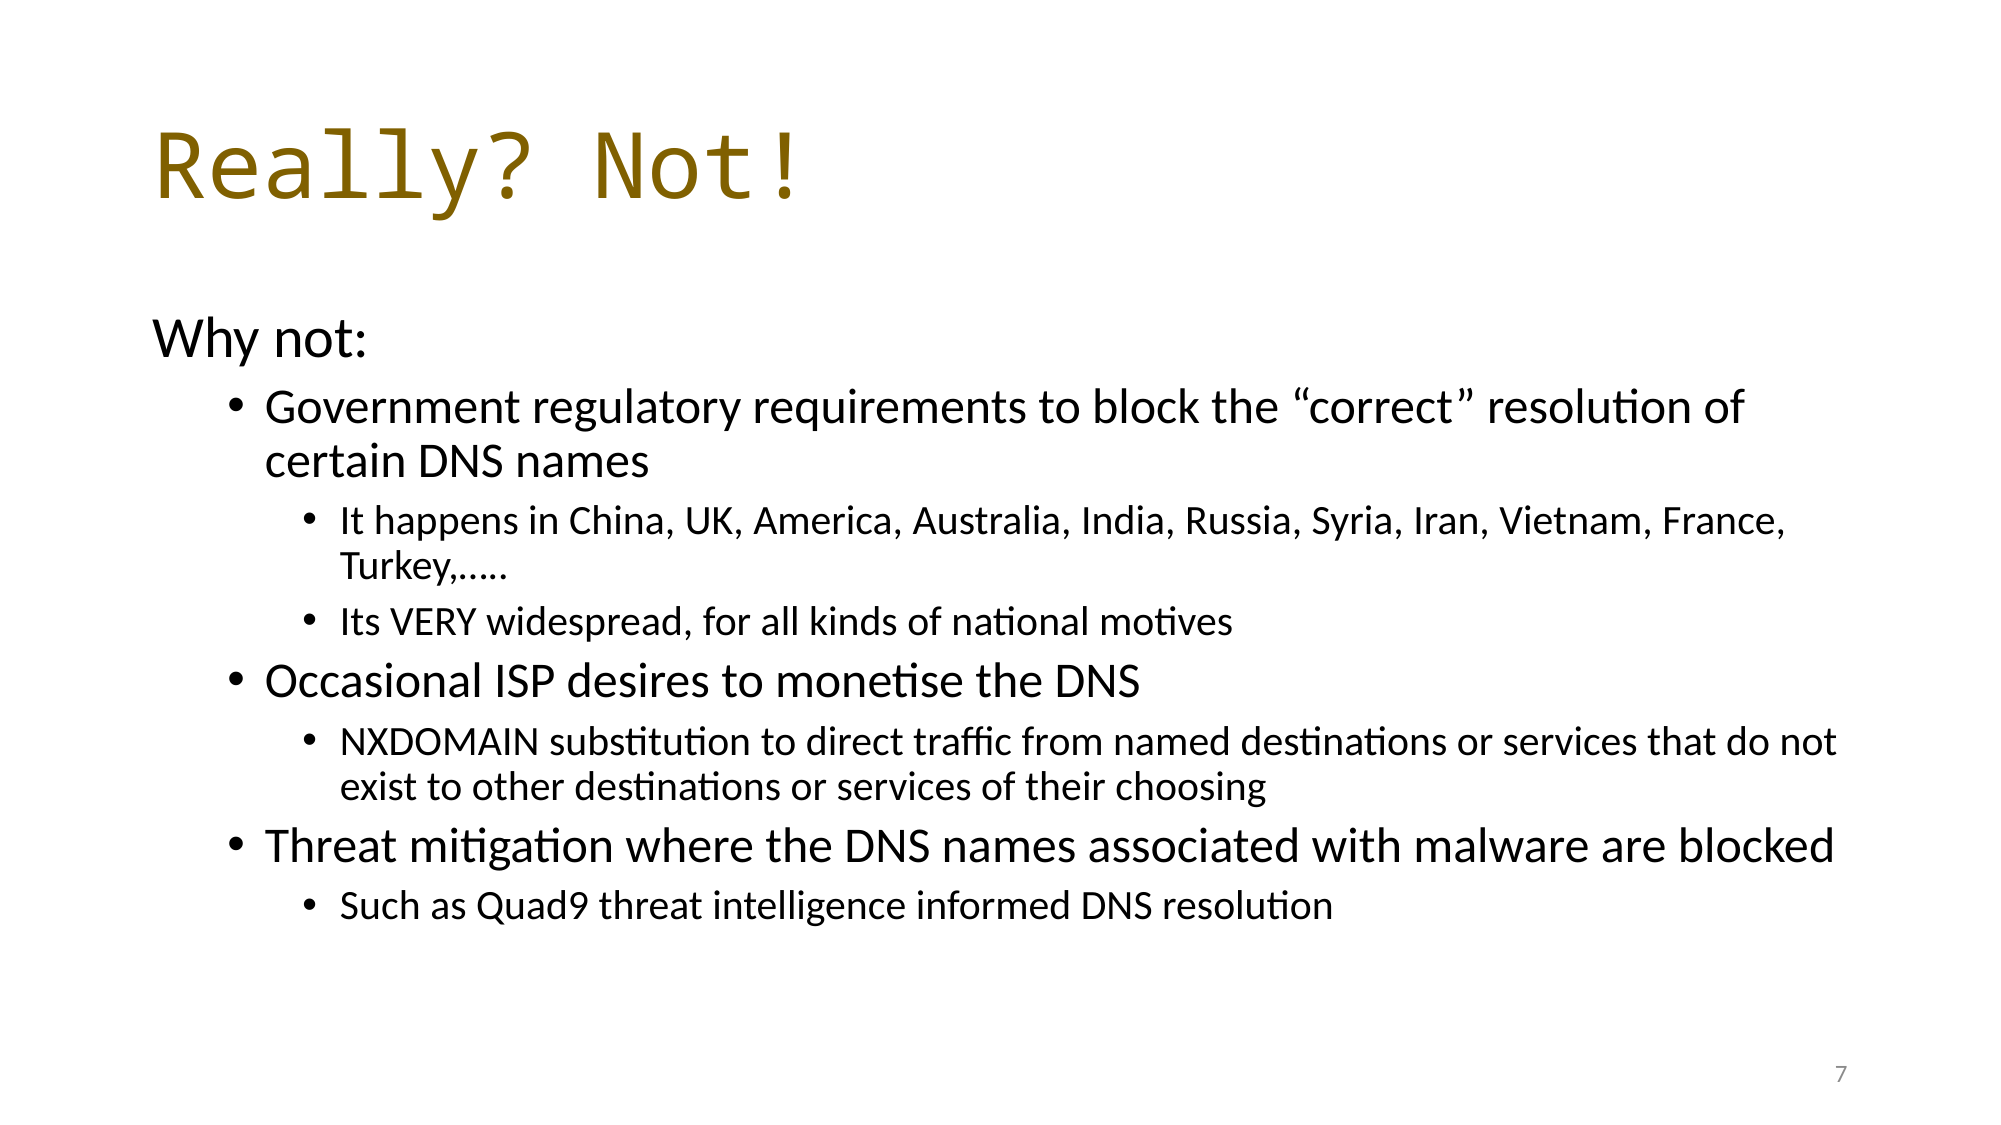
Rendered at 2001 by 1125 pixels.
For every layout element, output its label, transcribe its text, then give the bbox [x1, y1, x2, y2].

title Really? Not! [137, 59, 1863, 278]
slide_number 7 [1412, 1042, 1863, 1103]
list Why not: Government regulatory requirements to block the “correct” resolution of certain DNS names It happens in China, UK, America, Australia, India, Russia, Syria, Iran, Vietnam, France, Turkey,….. Its VERY widespread, for all kinds of national motives Occasional ISP desires to monetise the DNS NXDOMAIN substitution to direct traffic from named destinations or services that do not exist to other destinations or services of their choosing Threat mitigation where the DNS names associated with malware are blocked Such as Quad9 threat intelligence informed DNS resolution [137, 299, 1863, 1014]
